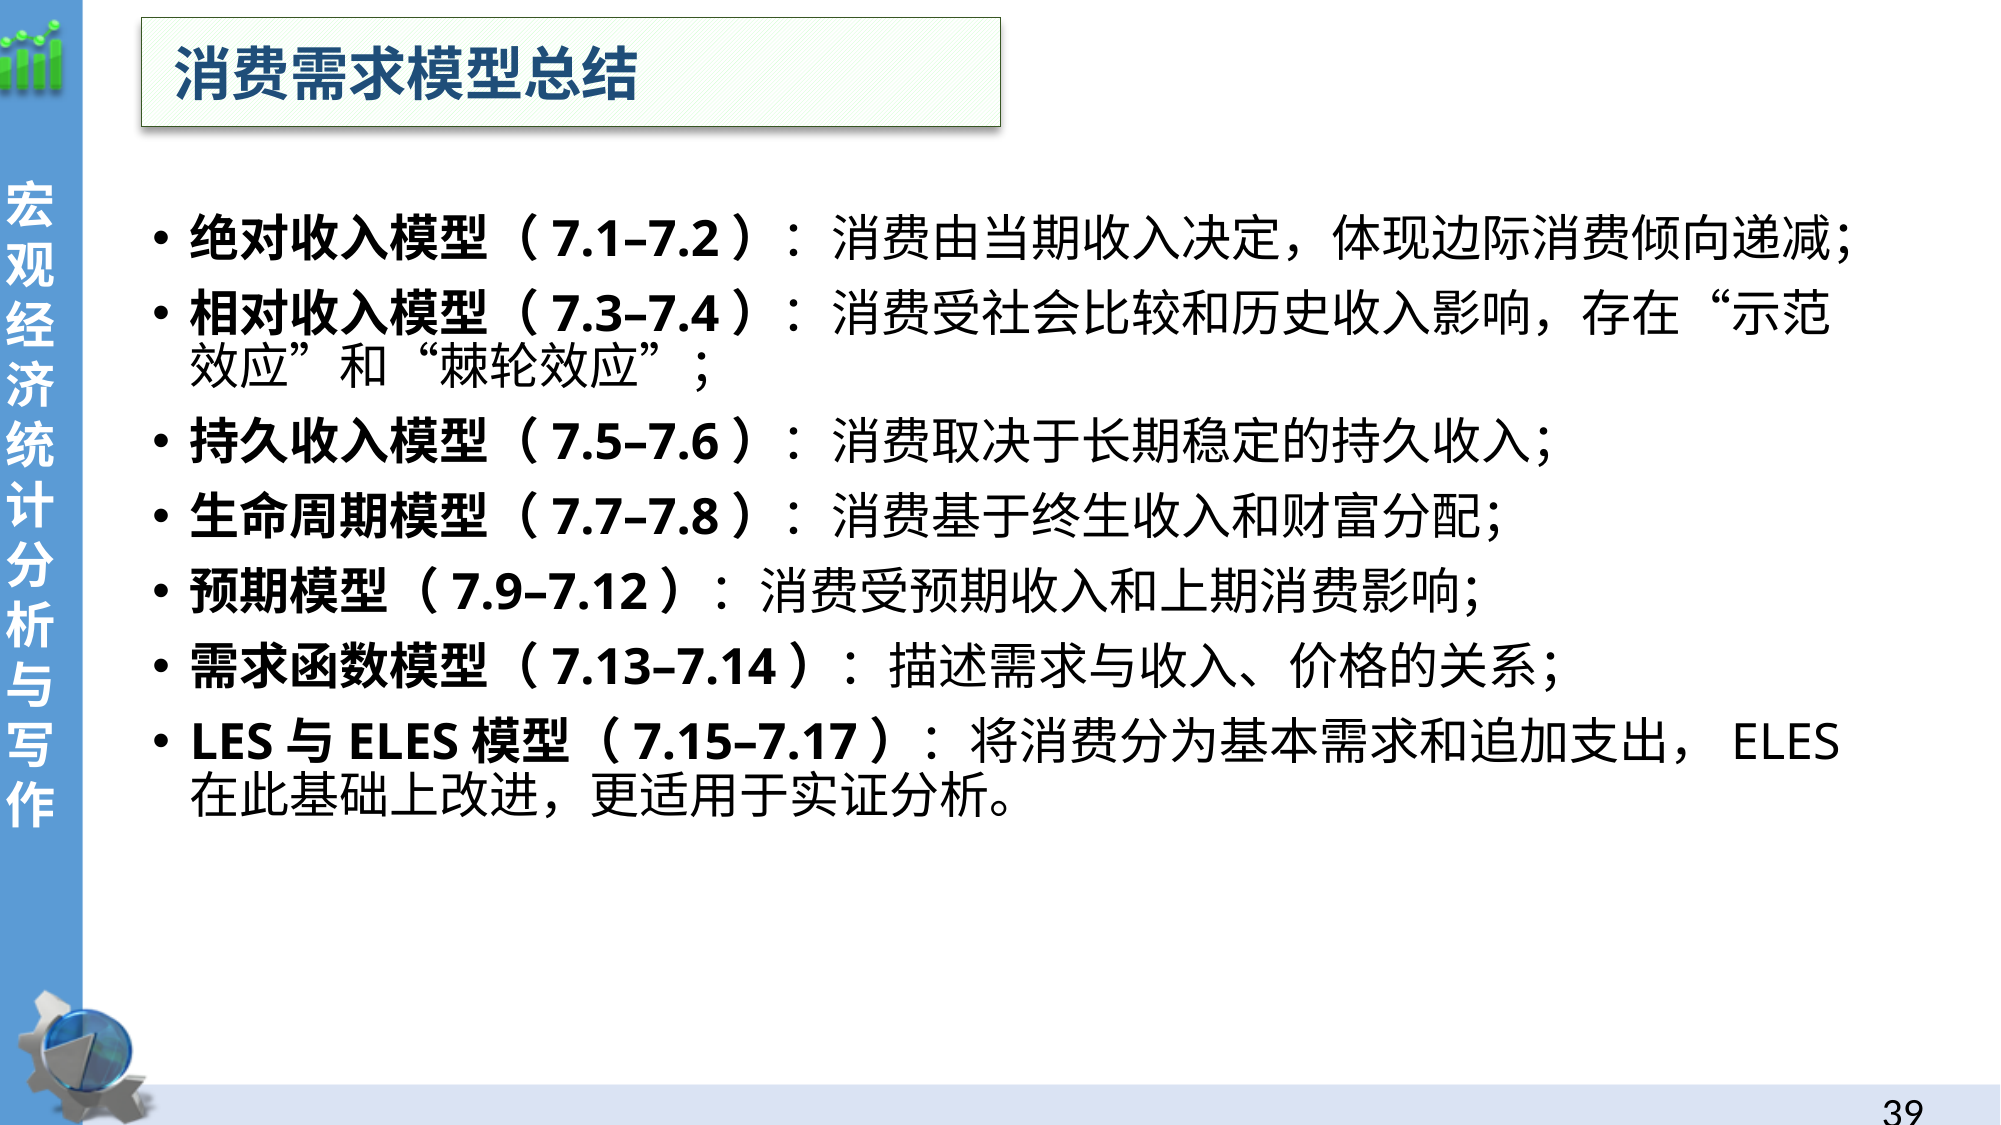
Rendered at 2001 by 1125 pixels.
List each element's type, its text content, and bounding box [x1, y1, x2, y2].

picture [0, 0, 2001, 1125]
slide_number 38 [1786, 1085, 1940, 1125]
list 绝对收入模型（7.1–7.2）：消费由当期收入决定，体现边际消费倾向递减； 相对收入模型（7.3–7.4）：消费受社会比较和历史收入影响，存在“示范效应”和“棘轮效应”； 持久收入模型（7.5–7.6）：消费取决于长期稳定的持久收入； 生命周期模型（7.7–7.8）：消费基于终生收入和财富分配； 预期模型（7.9–7.12）：消费受预期收入和上期消费影响； 需求函数模型（7.13–7.14）：描述需求与收入、价格的关系； LES与ELES模型（7.15–7.17）：将消费分为基本需求和追加支出，ELES在此基础上改进，更适用于实证分析。 [137, 205, 1863, 920]
text_box 消费需求模型总结 [141, 17, 1000, 127]
